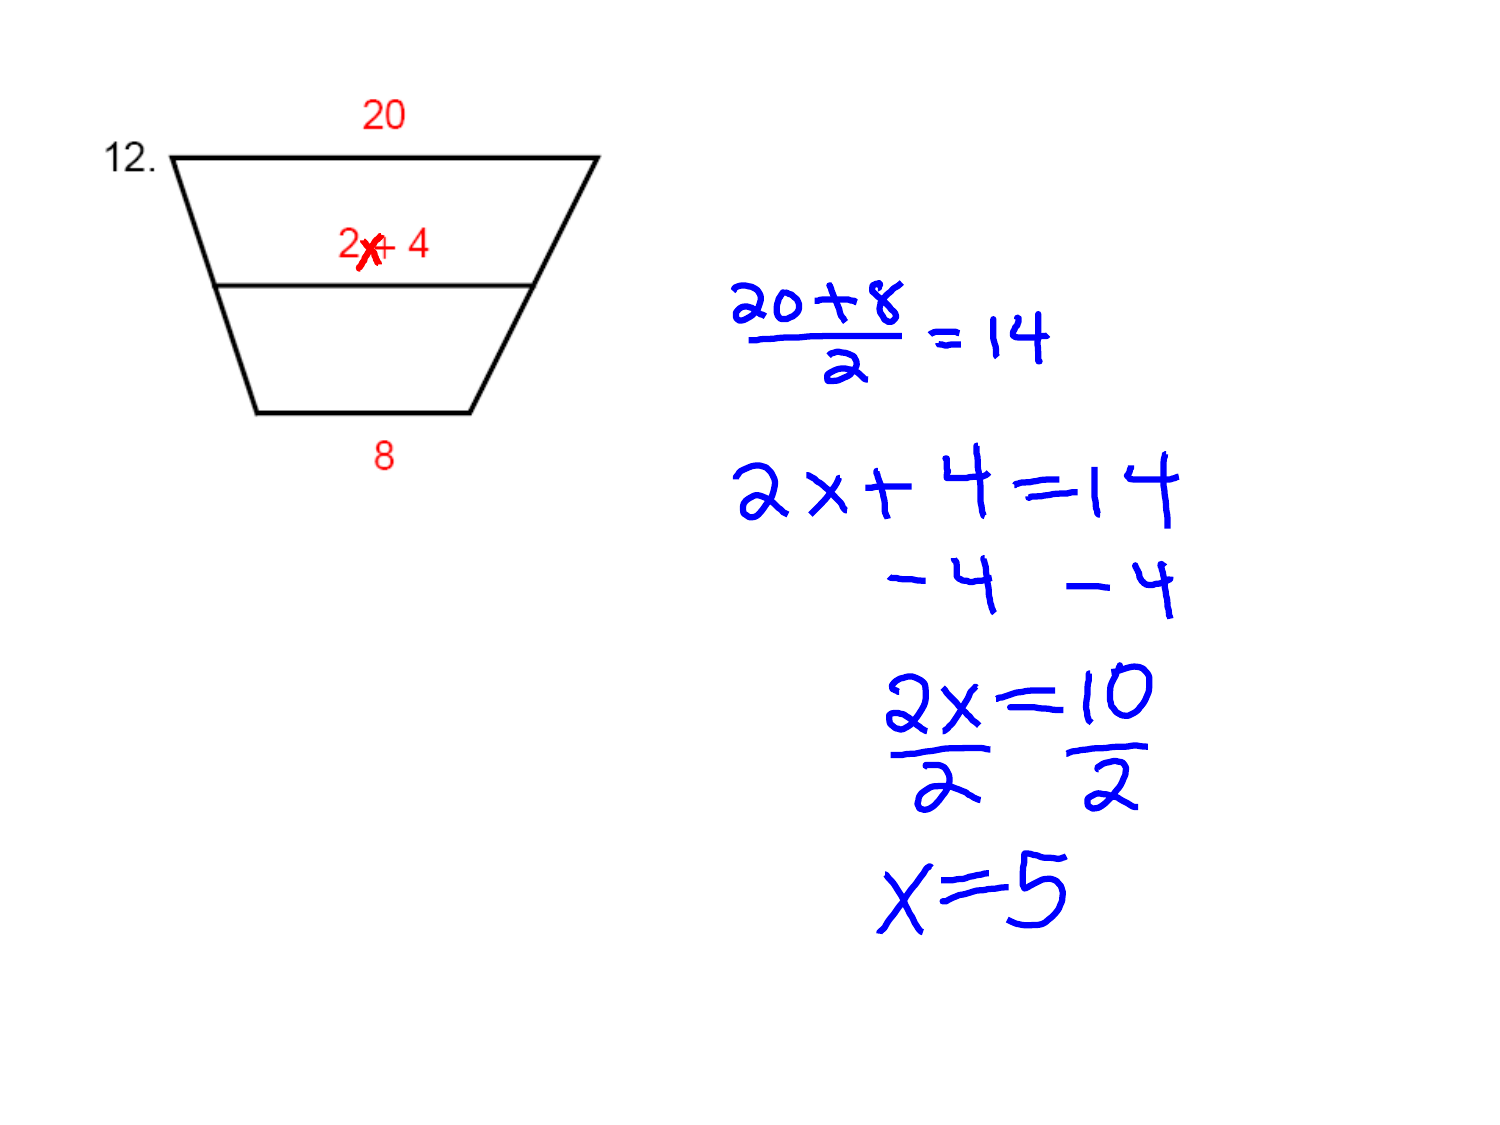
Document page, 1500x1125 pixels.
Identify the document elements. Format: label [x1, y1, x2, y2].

text_box [981, 470, 990, 478]
text_box [1027, 491, 1078, 499]
text_box [865, 485, 880, 489]
text_box [975, 445, 986, 517]
text_box [830, 492, 848, 512]
text_box [888, 675, 928, 732]
text_box [1167, 473, 1179, 481]
text_box [828, 284, 847, 323]
text_box [1134, 564, 1163, 586]
text_box [1012, 317, 1037, 339]
text_box [806, 474, 830, 494]
text_box [1036, 313, 1041, 363]
text_box [837, 298, 857, 303]
picture [87, 62, 616, 512]
text_box [929, 331, 960, 336]
text_box [942, 686, 977, 732]
text_box [944, 457, 978, 479]
text_box [982, 557, 996, 614]
text_box [871, 282, 903, 323]
text_box [941, 886, 1009, 903]
text_box [732, 284, 766, 322]
text_box [735, 464, 789, 519]
text_box [937, 343, 961, 347]
text_box [962, 708, 980, 727]
text_box [992, 318, 999, 358]
text_box [1006, 852, 1067, 926]
text_box [875, 470, 889, 519]
text_box [1086, 760, 1139, 810]
text_box [809, 477, 840, 516]
text_box [1159, 563, 1172, 619]
text_box [1009, 706, 1064, 711]
text_box [1166, 575, 1172, 582]
text_box [878, 865, 932, 934]
text_box [996, 689, 1056, 700]
text_box [814, 298, 834, 302]
text_box [1014, 478, 1060, 486]
text_box [775, 291, 800, 320]
text_box [942, 687, 961, 708]
text_box [1093, 466, 1101, 516]
text_box [1066, 744, 1148, 755]
text_box [1085, 672, 1093, 724]
text_box [953, 558, 986, 583]
text_box [1109, 664, 1151, 717]
text_box [1066, 585, 1110, 589]
text_box [1039, 330, 1049, 338]
text_box [885, 873, 904, 901]
text_box [916, 764, 981, 811]
text_box [888, 576, 926, 582]
text_box [890, 747, 991, 756]
text_box [941, 872, 989, 882]
text_box [904, 902, 924, 933]
text_box [748, 335, 902, 341]
text_box [1162, 453, 1169, 529]
text_box [1126, 465, 1162, 481]
text_box [826, 350, 869, 382]
